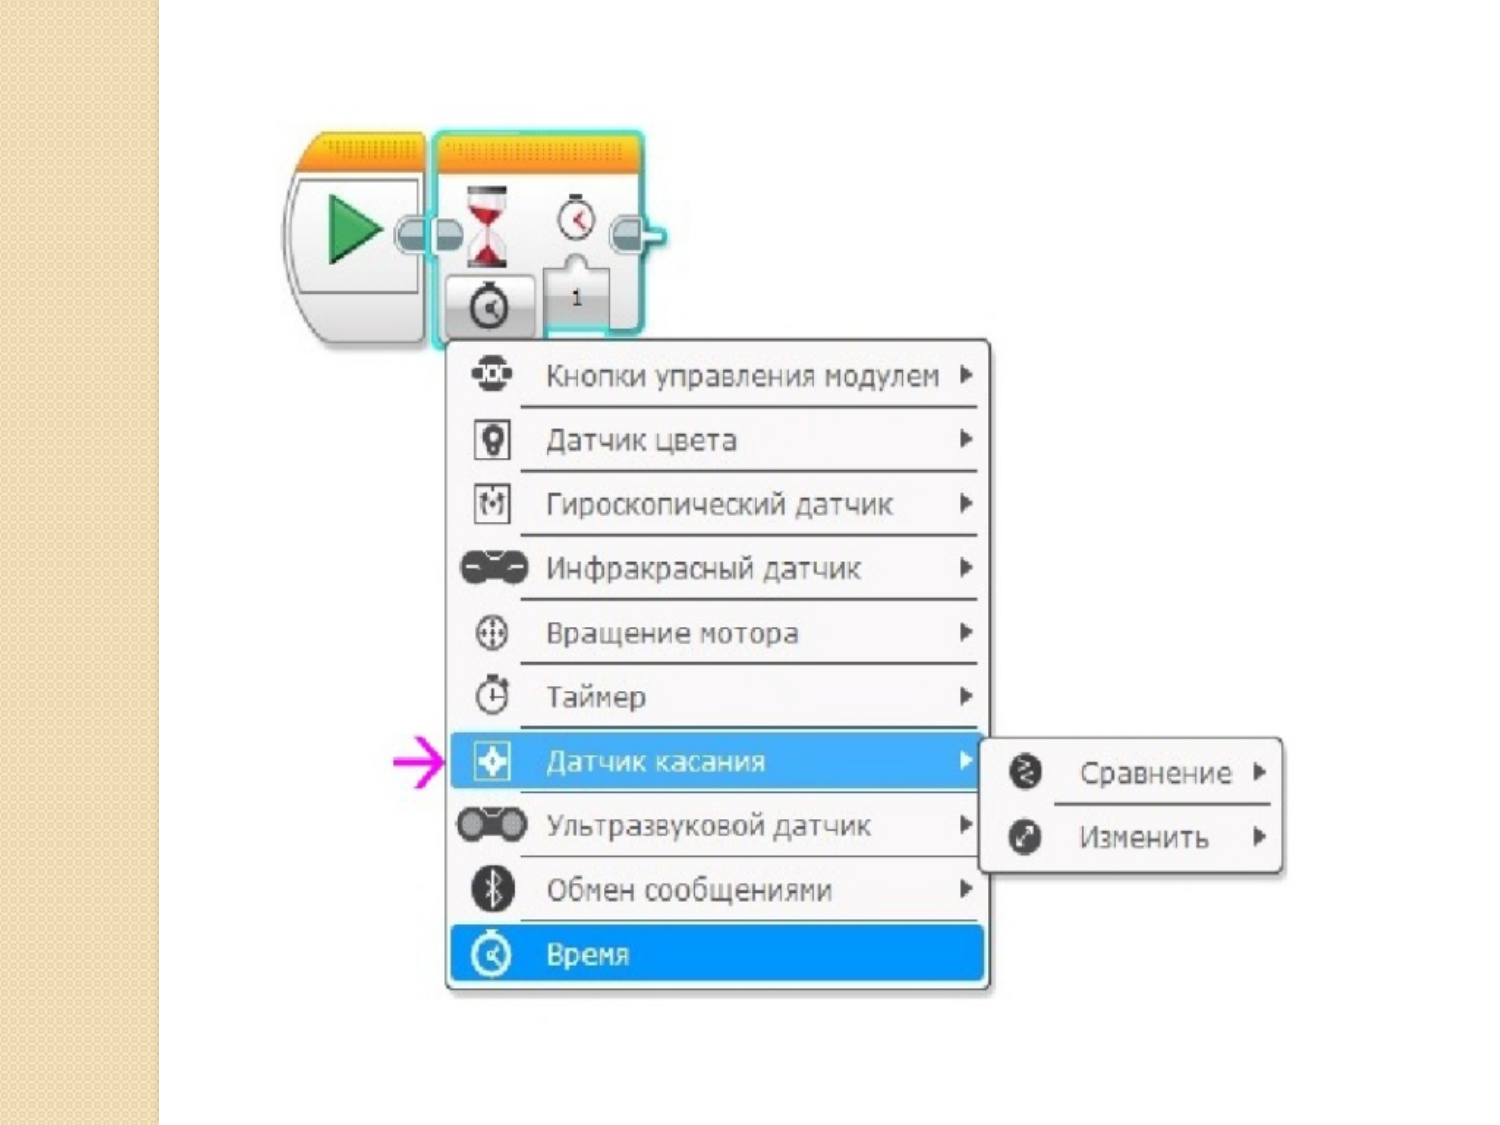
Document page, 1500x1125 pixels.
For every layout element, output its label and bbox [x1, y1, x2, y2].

picture [159, 0, 1500, 1125]
